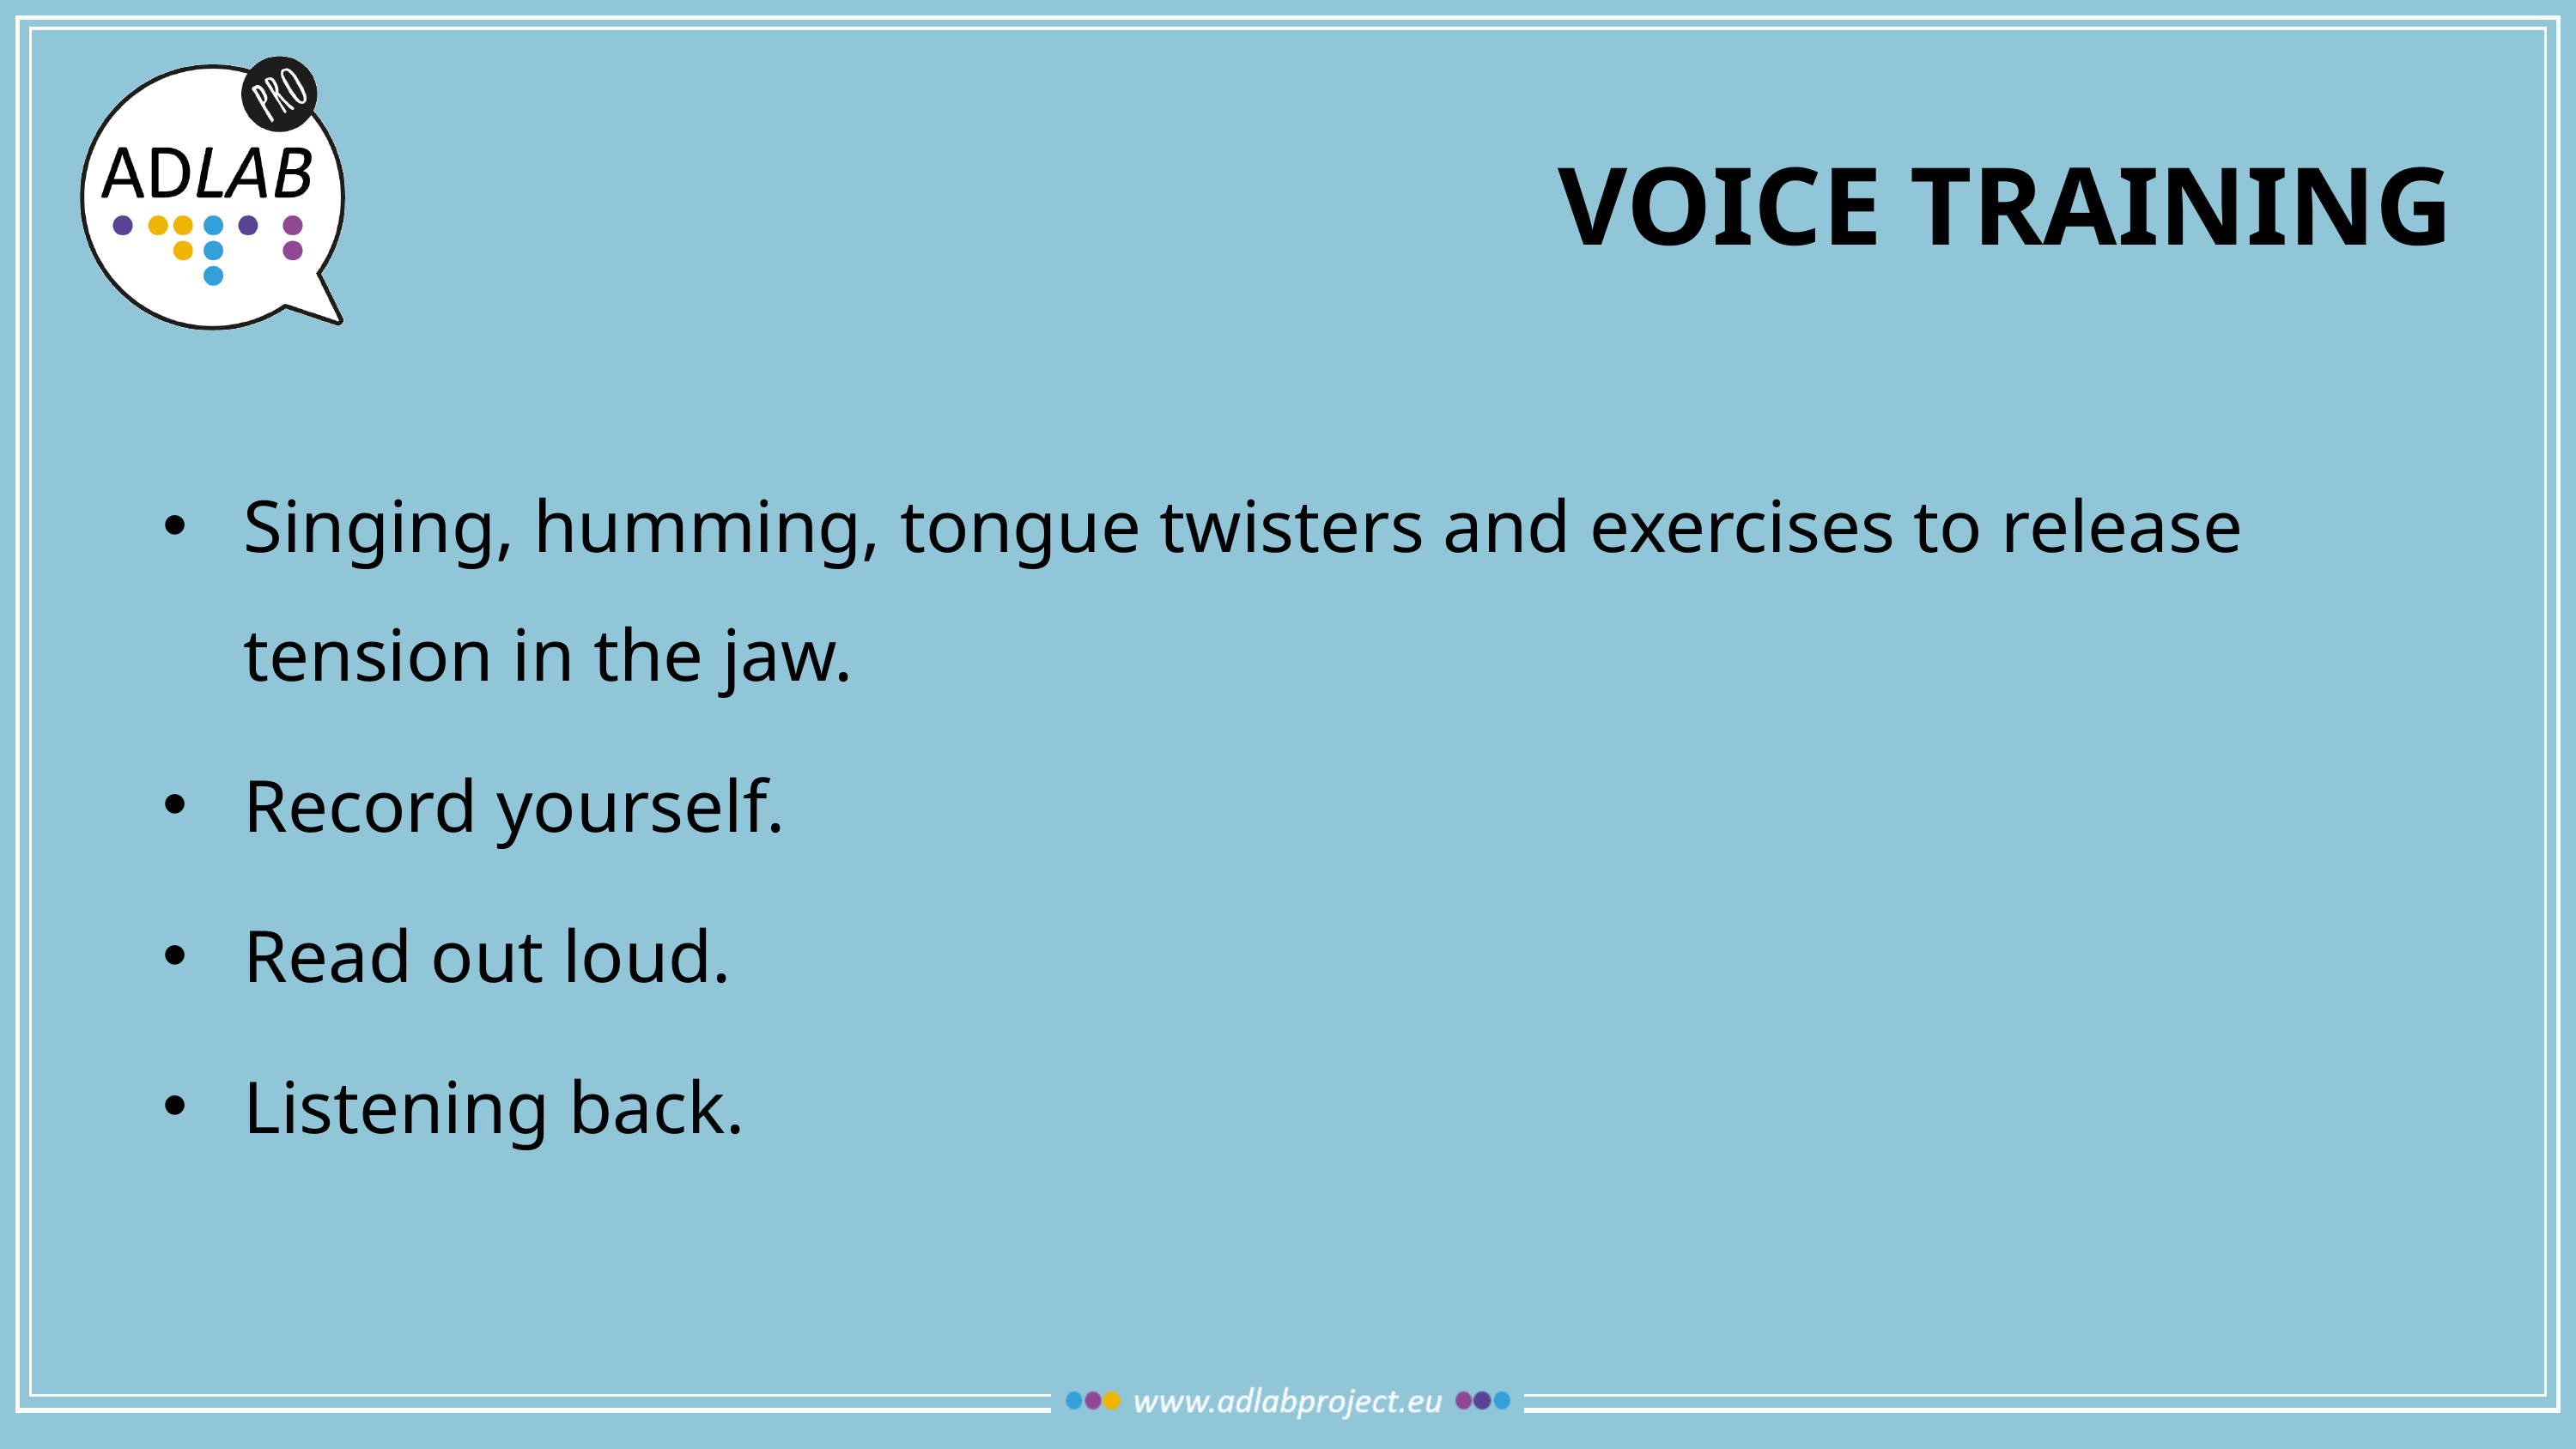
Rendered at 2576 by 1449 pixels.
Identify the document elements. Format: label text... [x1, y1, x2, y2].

title VOICE TRAINING [384, 70, 2467, 351]
picture [72, 49, 353, 330]
picture [1051, 1378, 1524, 1429]
list Singing, humming, tongue twisters and exercises to release tension in the jaw. Record yourself. Read out loud. Listening back. [150, 431, 2467, 1184]
